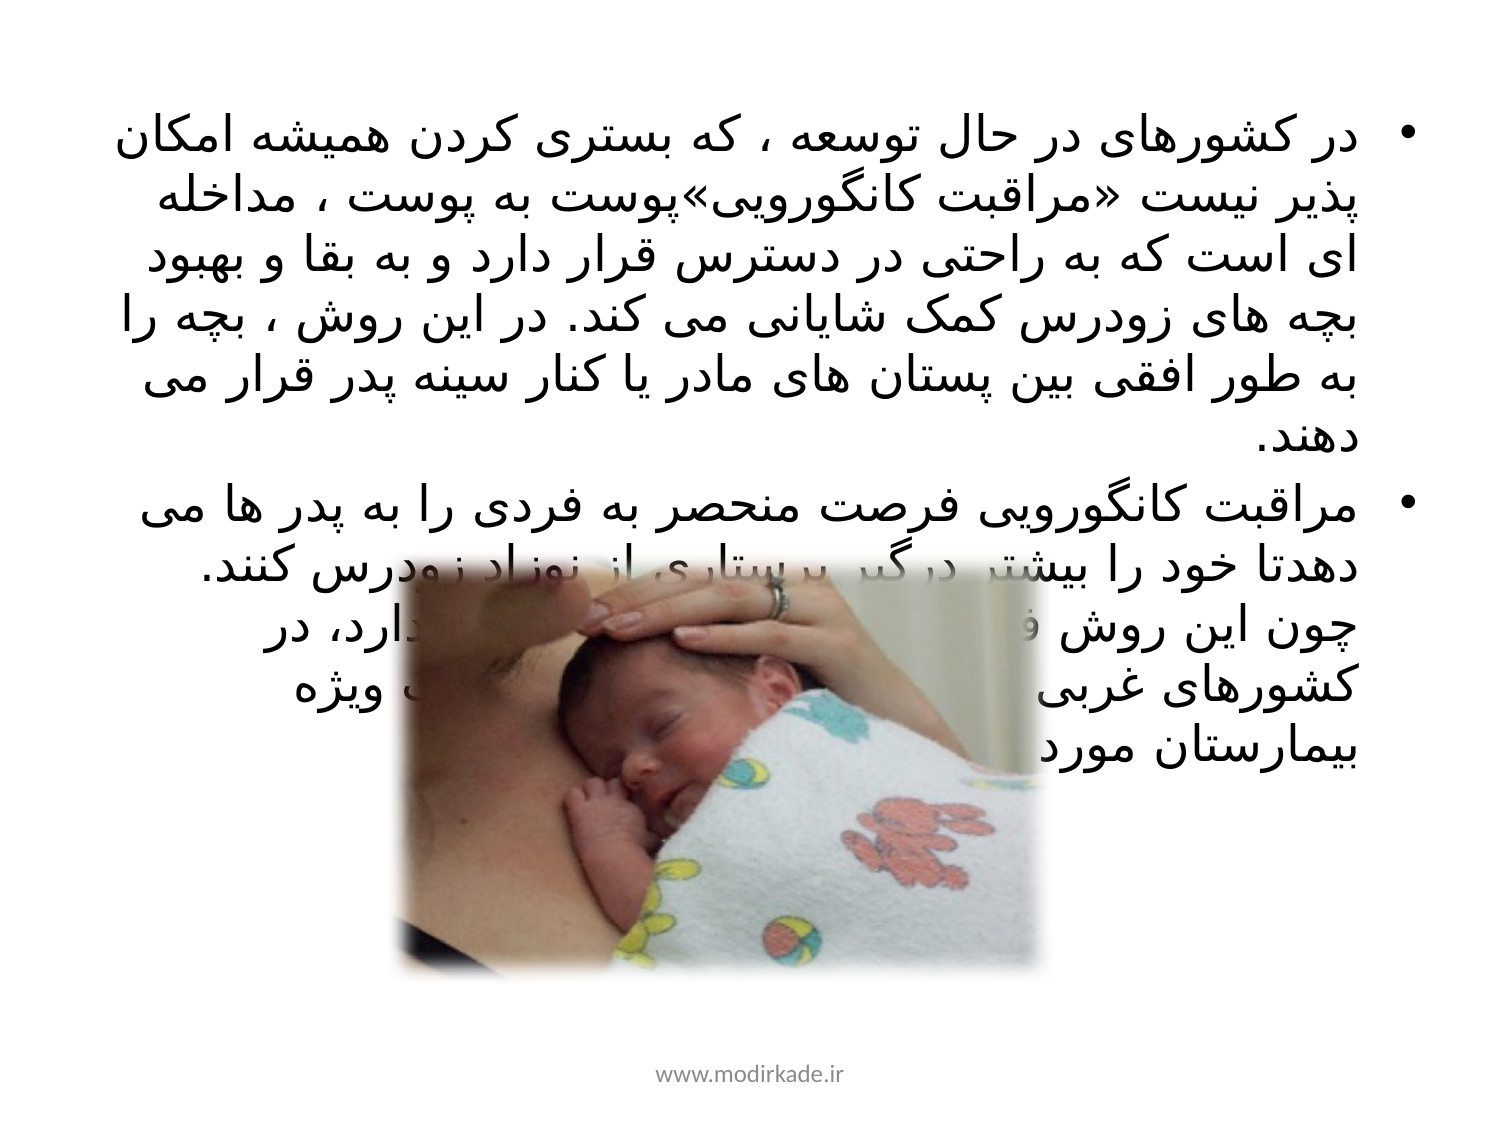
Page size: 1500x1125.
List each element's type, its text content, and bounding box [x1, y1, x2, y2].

picture [386, 550, 1055, 985]
list در کشورهای در حال توسعه ، که بستری کردن همیشه امکان پذیر نیست «مراقبت کانگورویی»پوست به پوست ، مداخله ای است که به راحتی در دسترس قرار دارد و به بقا و بهبود بچه های زودرس کمک شایانی می کند. در این روش ، بچه را به طور افقی بین پستان های مادر یا کنار سینه پدر قرار می دهند. مراقبت کانگورویی فرصت منحصر به فردی را به پدر ها می دهدتا خود را بیشتر درگیر پرستاری از نوزاد زودرس کنند. چون این روش فواید جسمانی و روانی زیادی دارد، در کشورهای غربی به عنوان مکملی برای مراقبت ویژه بیمارستان مورد استفاده قرار می گیرد. [82, 93, 1432, 837]
footer www.modirkade.ir [512, 1042, 988, 1103]
